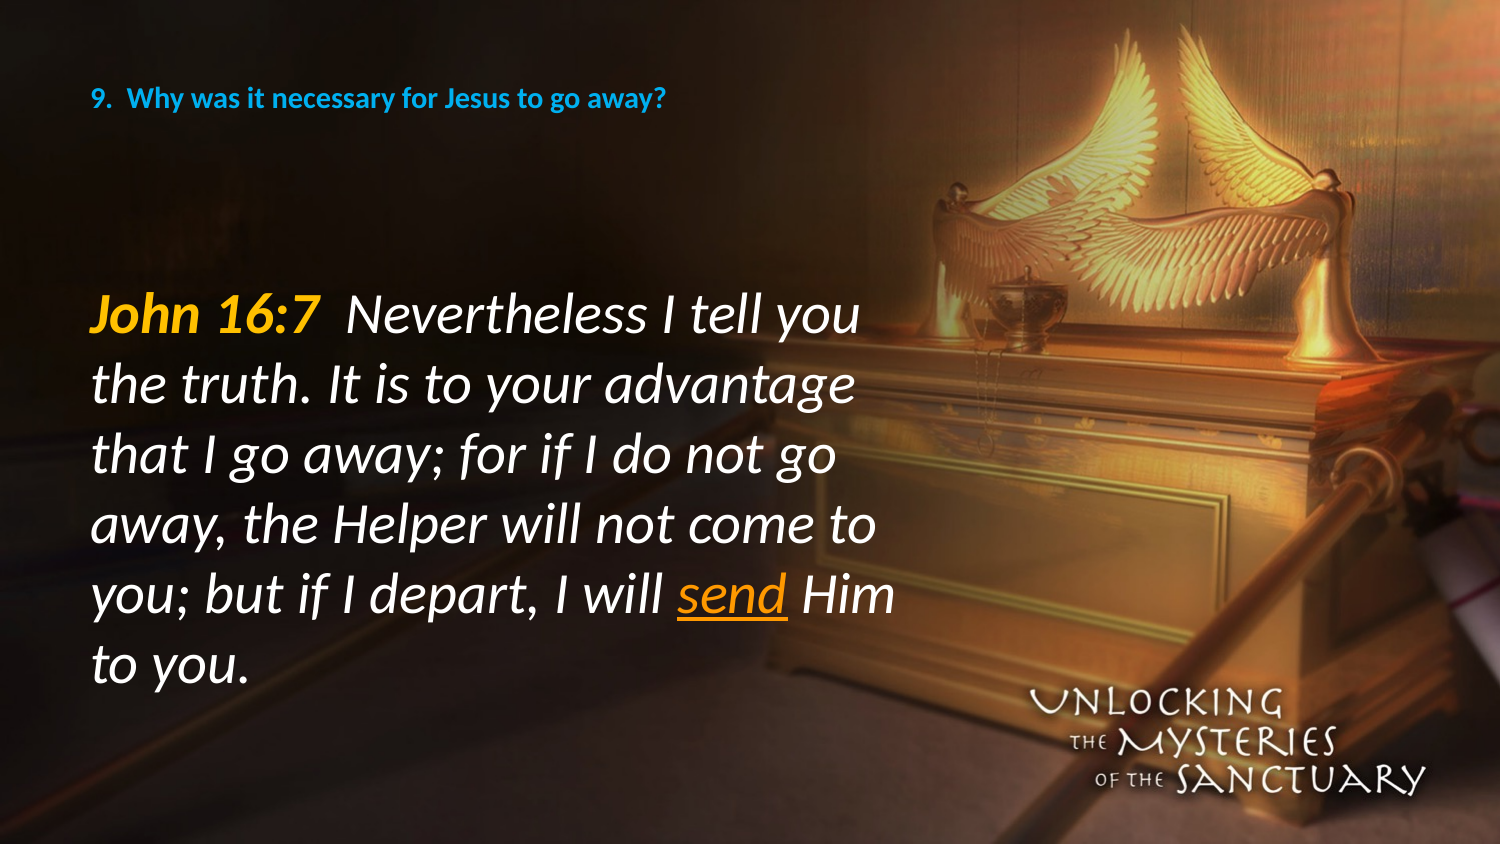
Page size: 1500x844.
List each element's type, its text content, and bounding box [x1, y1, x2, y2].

title 9. Why was it necessary for Jesus to go away? [75, 33, 1425, 175]
list John 16:7 Nevertheless I tell you the truth. It is to your advantage that I go away; for if I do not go away, the Helper will not come to you; but if I depart, I will send Him to you. [75, 267, 945, 754]
picture [0, 0, 1500, 844]
